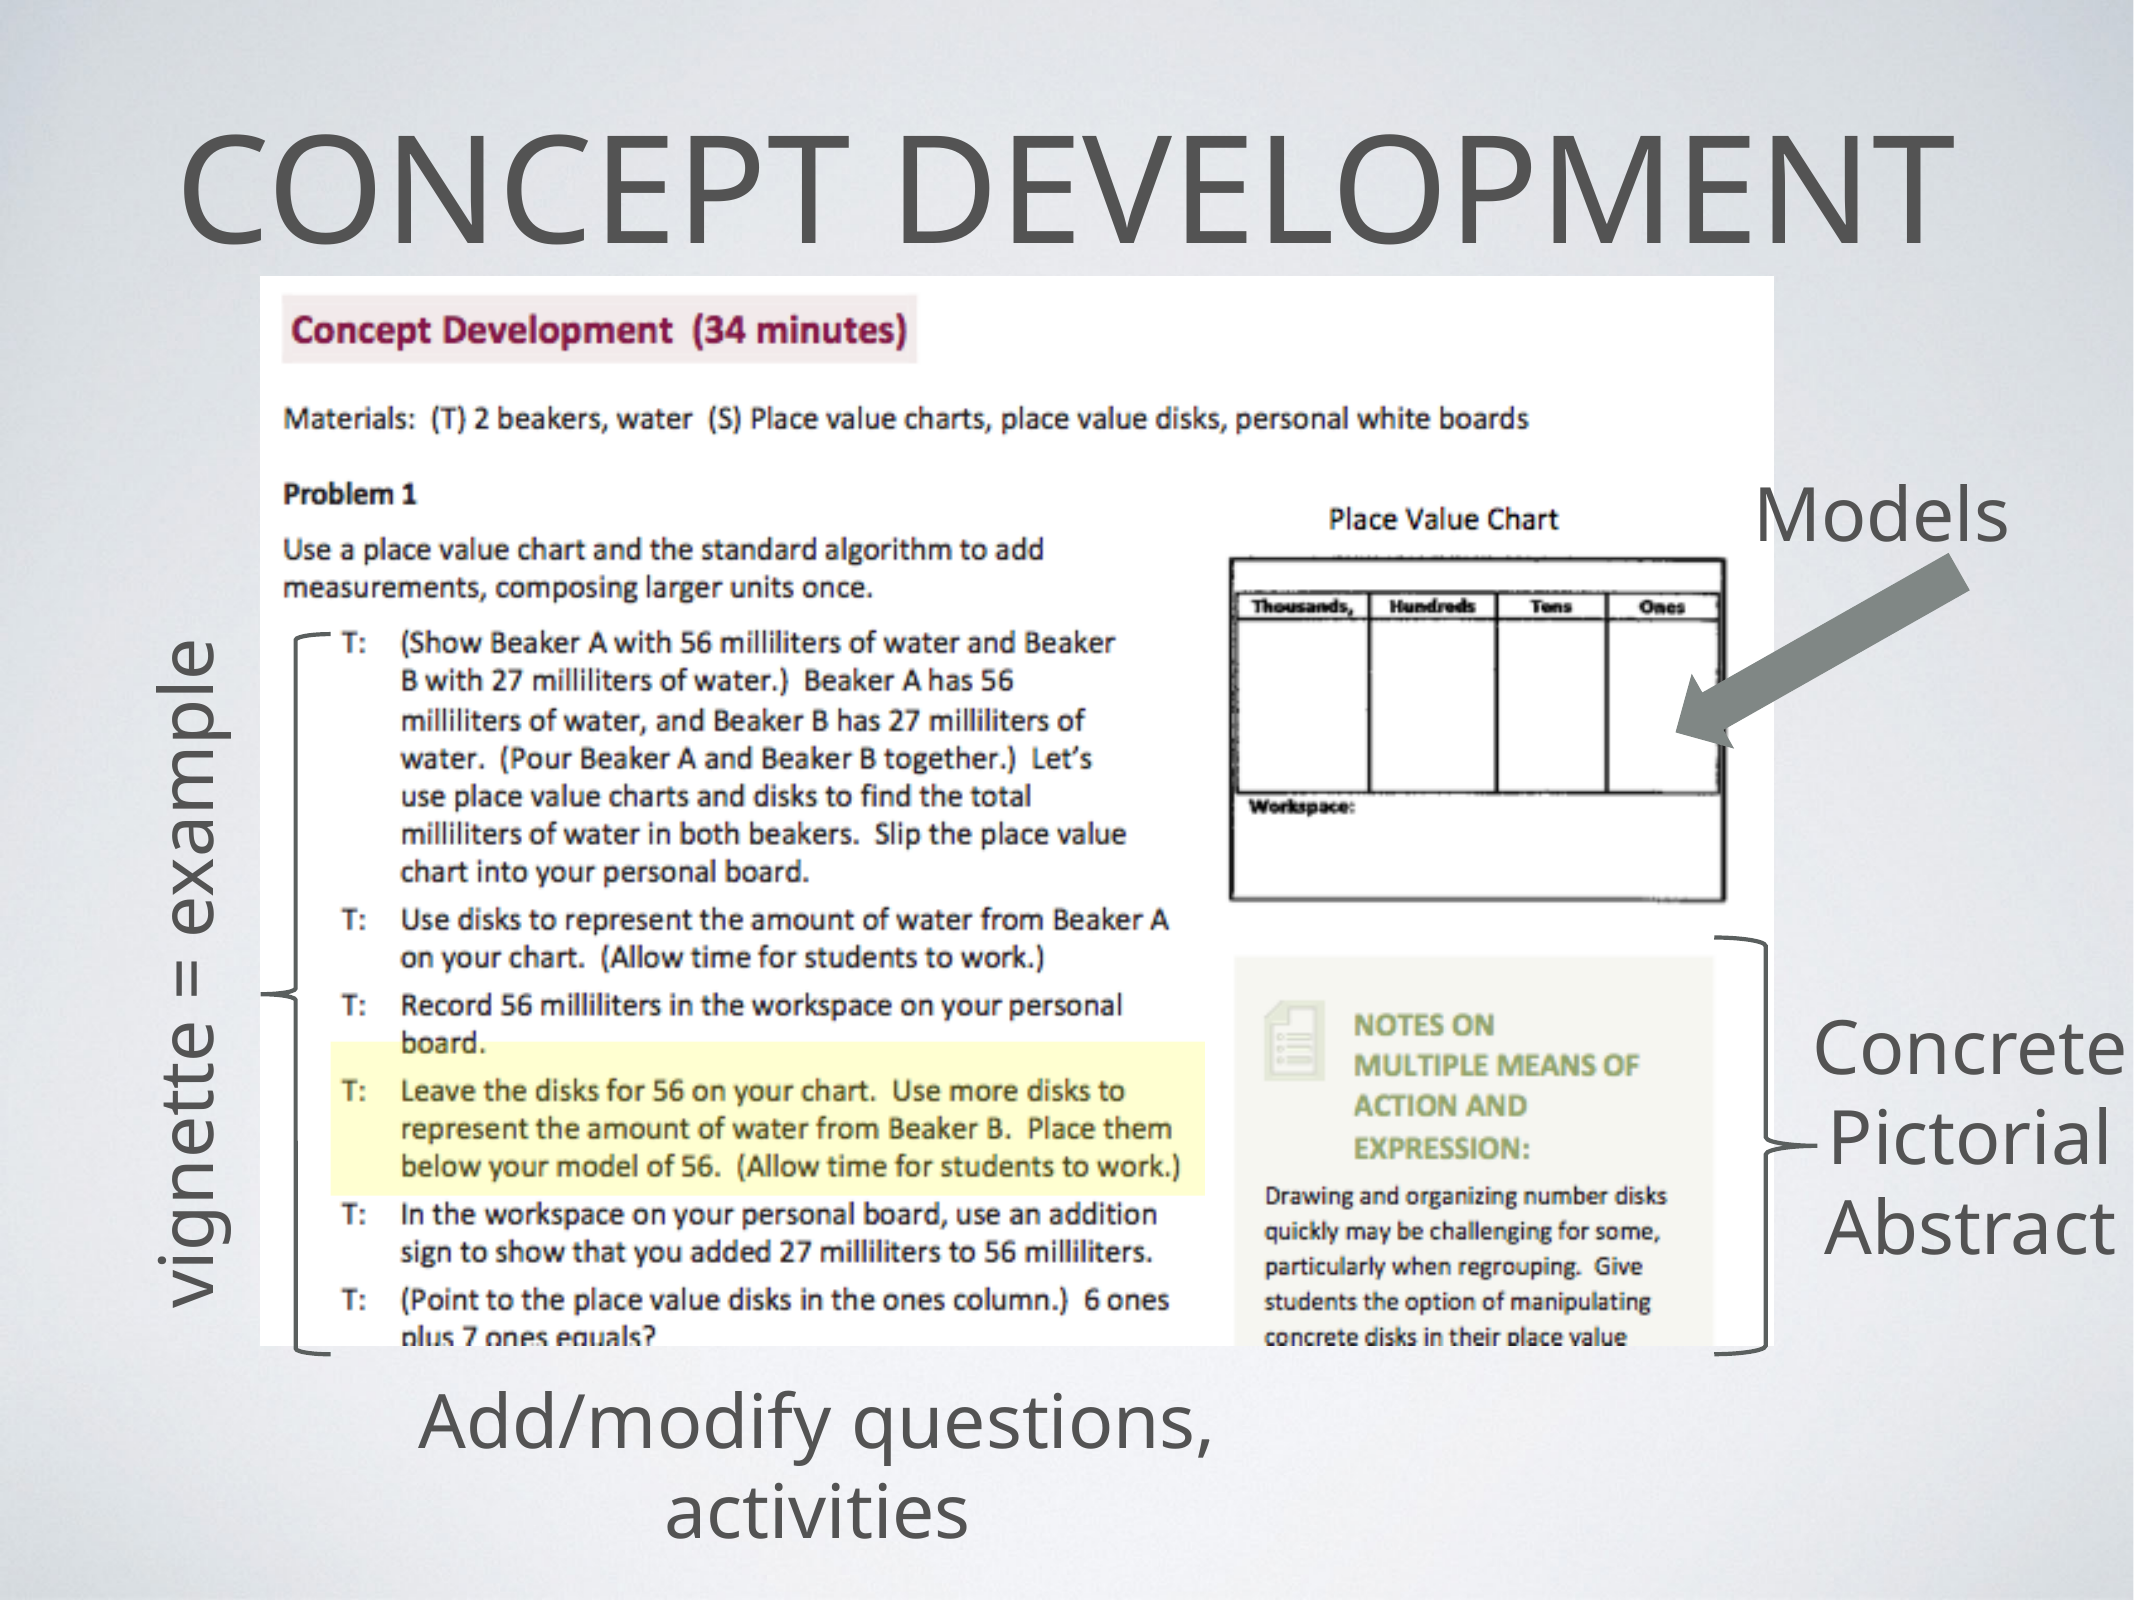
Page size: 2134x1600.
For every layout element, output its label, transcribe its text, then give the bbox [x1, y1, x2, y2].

text_box Add/modify questions, activities [330, 1364, 1305, 1562]
picture [0, 0, 2134, 1600]
text_box vignette = example [129, 496, 237, 1470]
text_box Concrete Pictorial Abstract [1774, 991, 2134, 1278]
text_box Models [1774, 458, 2110, 565]
text_box [1714, 1347, 1765, 1355]
title Concept development [57, 41, 2076, 327]
text_box [295, 1347, 331, 1355]
text_box [1774, 552, 1970, 702]
